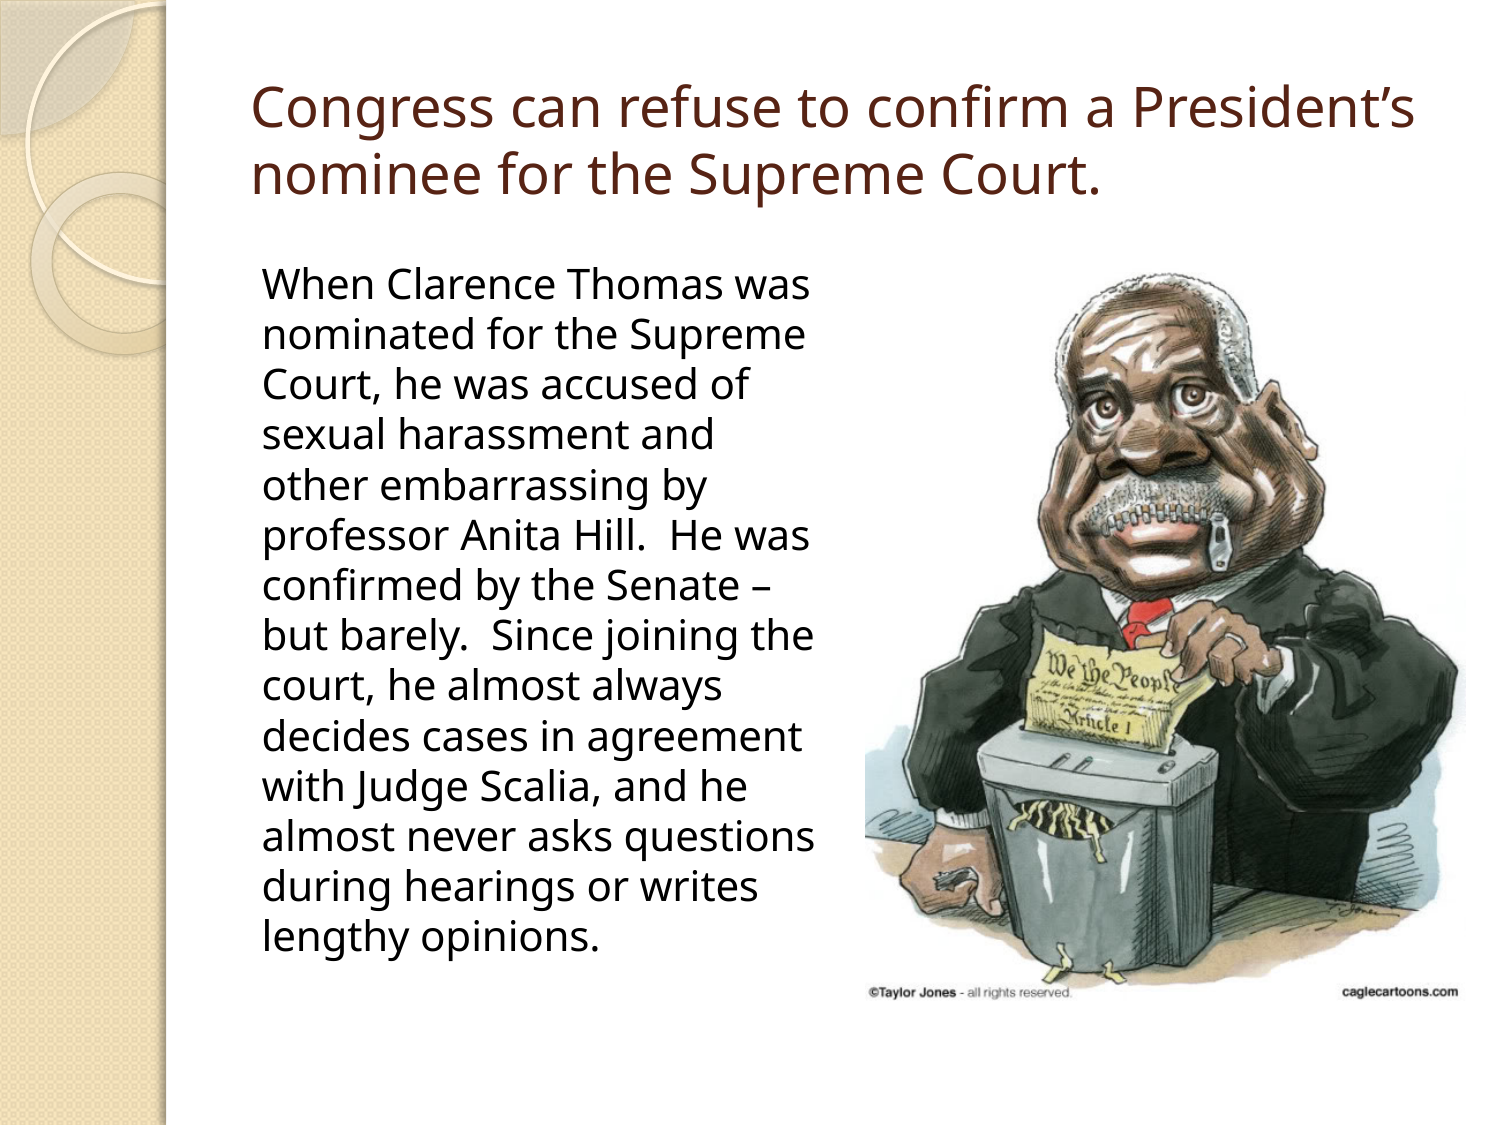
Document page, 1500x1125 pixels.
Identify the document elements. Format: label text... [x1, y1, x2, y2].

list When Clarence Thomas was nominated for the Supreme Court, he was accused of sexual harassment and other embarrassing by professor Anita Hill. He was confirmed by the Senate – but barely. Since joining the court, he almost always decides cases in agreement with Judge Scalia, and he almost never asks questions during hearings or writes lengthy opinions. [235, 249, 836, 1015]
title Congress can refuse to confirm a President’s nominee for the Supreme Court. [235, 45, 1466, 233]
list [865, 263, 1466, 1002]
